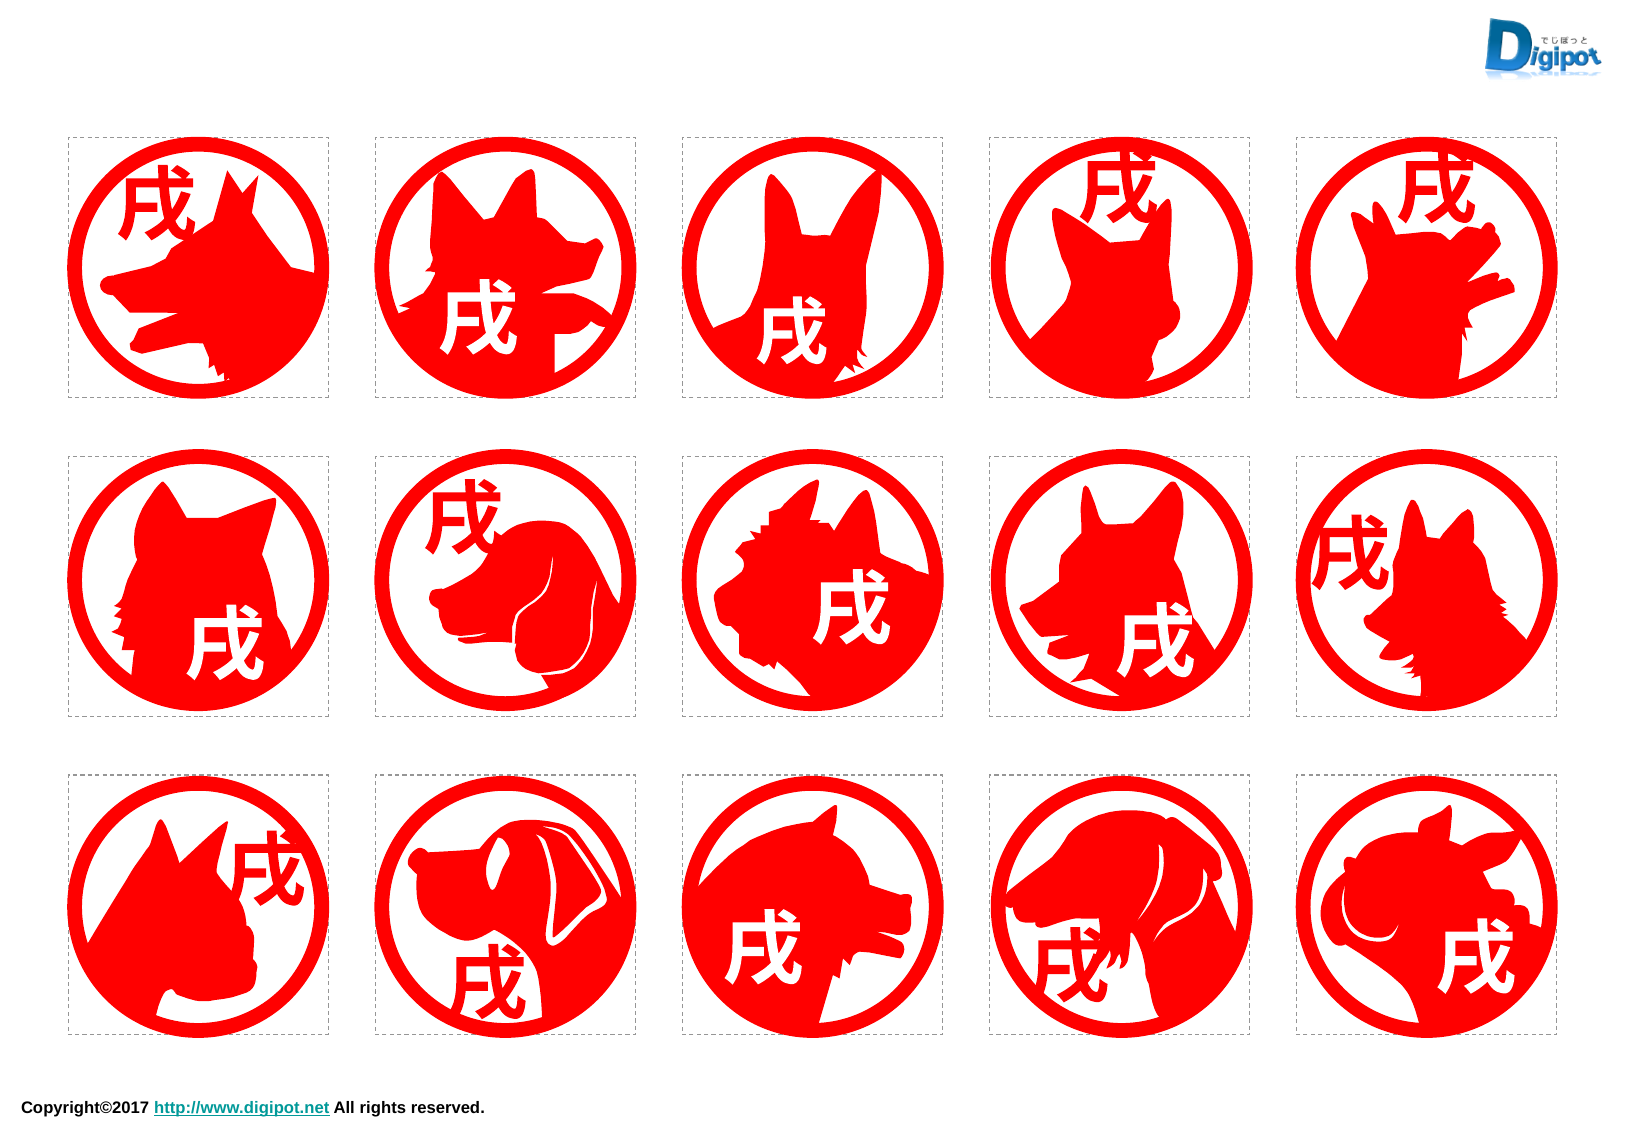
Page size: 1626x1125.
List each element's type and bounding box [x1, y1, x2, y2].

text_box [681, 136, 944, 399]
text_box [681, 775, 944, 1039]
text_box [1295, 136, 1558, 399]
text_box [374, 136, 637, 399]
text_box [990, 448, 1253, 712]
text_box [681, 448, 944, 712]
text_box [66, 775, 330, 1039]
text_box [66, 136, 330, 399]
text_box [1295, 775, 1558, 1039]
picture [1485, 18, 1602, 82]
text_box [374, 448, 637, 712]
text_box [374, 775, 637, 1039]
text_box [990, 136, 1253, 399]
text_box [1295, 448, 1558, 712]
text_box [66, 448, 330, 712]
text_box [990, 775, 1253, 1039]
